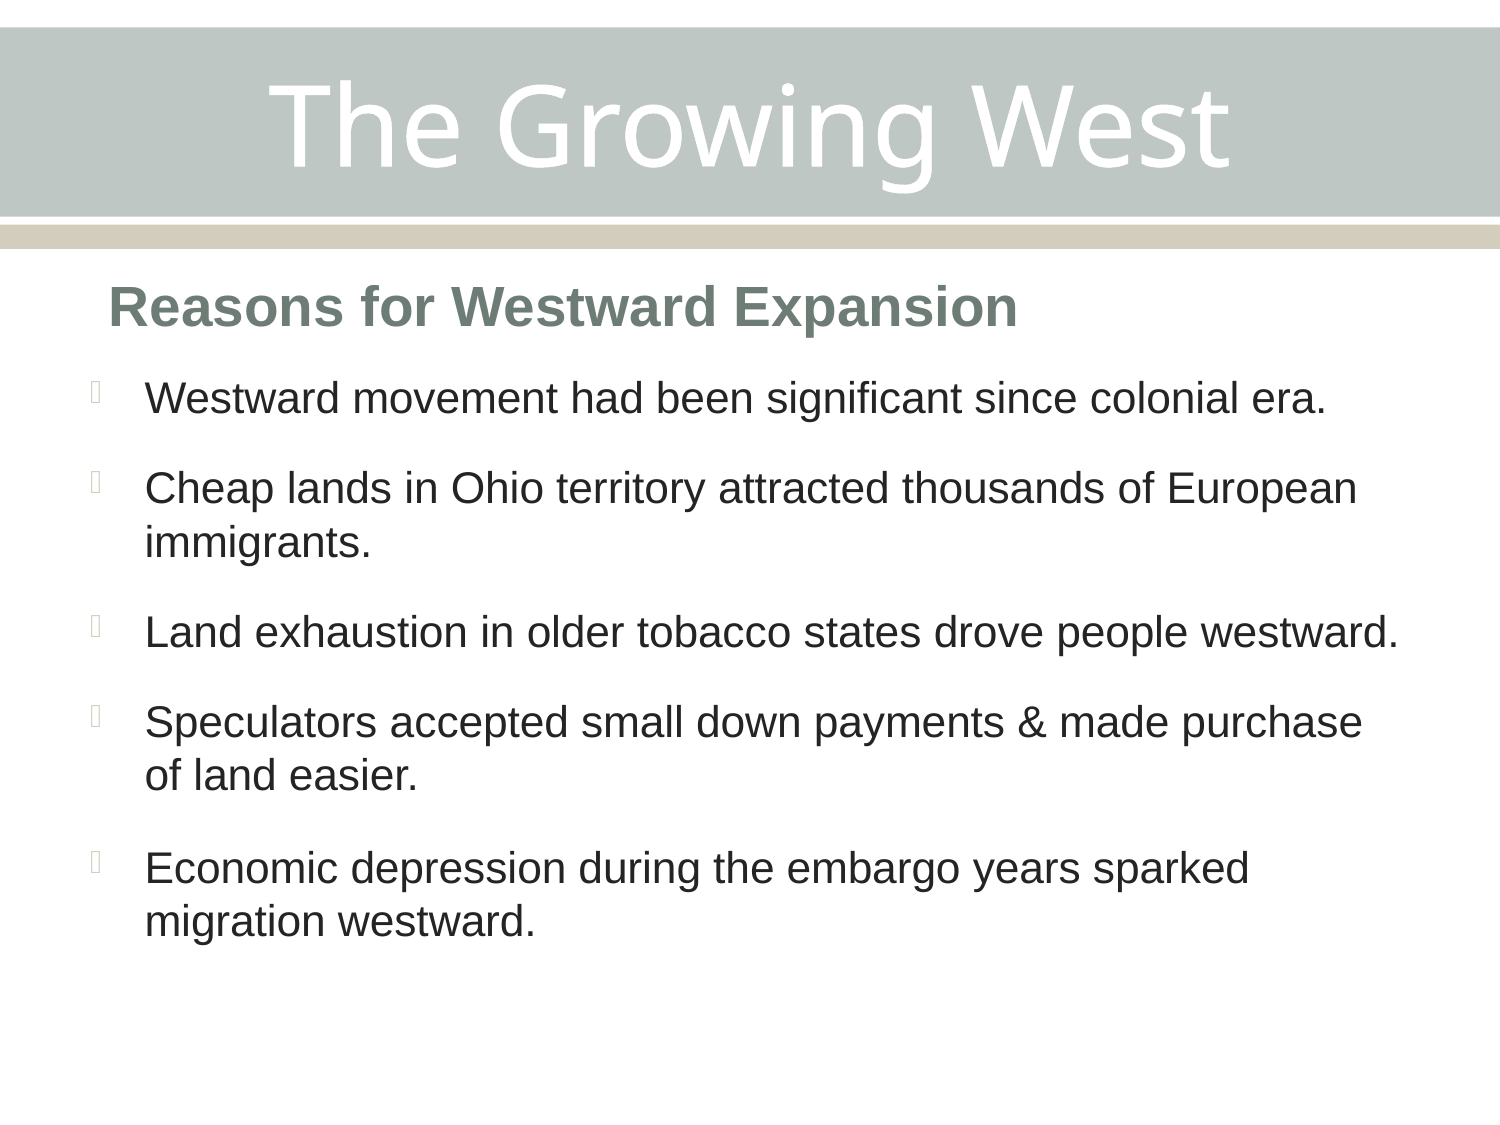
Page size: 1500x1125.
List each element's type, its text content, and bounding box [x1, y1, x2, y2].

title The Growing West [75, 29, 1425, 213]
list Reasons for Westward Expansion Westward movement had been significant since colonial era. Cheap lands in Ohio territory attracted thousands of European immigrants. Land exhaustion in older tobacco states drove people westward. Speculators accepted small down payments & made purchase of land easier. Economic depression during the embargo years sparked migration westward. [75, 262, 1425, 1005]
